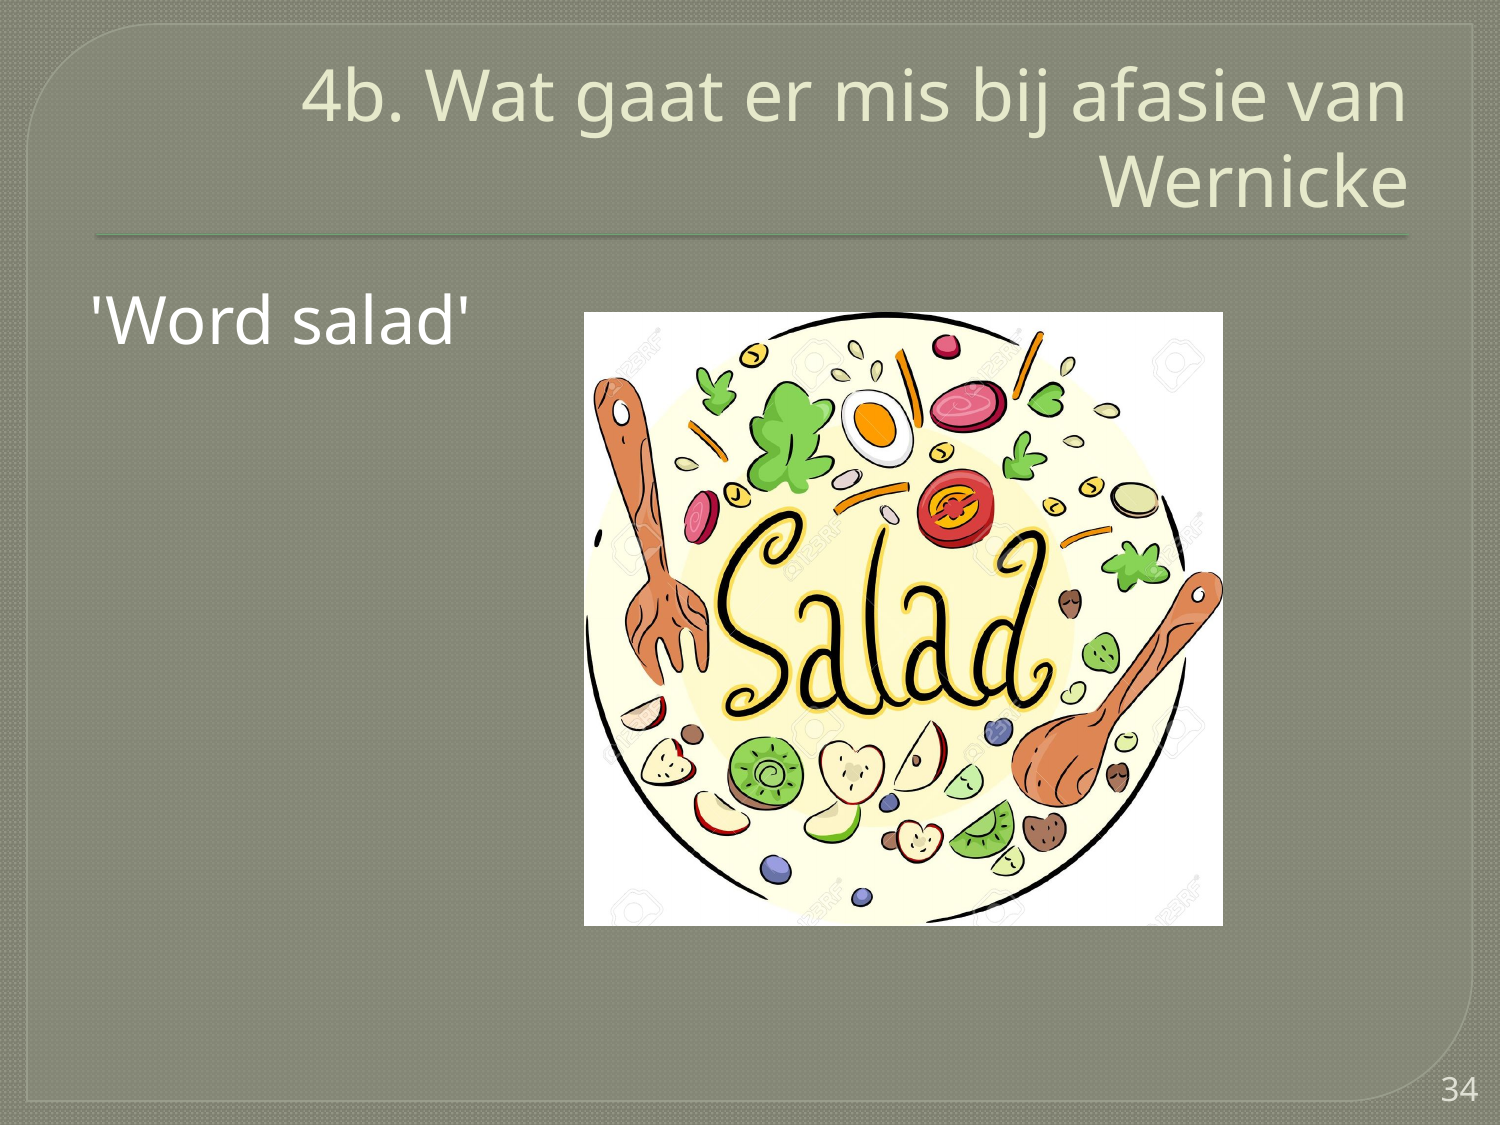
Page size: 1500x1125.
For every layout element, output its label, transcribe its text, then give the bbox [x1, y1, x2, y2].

picture [584, 312, 1223, 926]
title 4b. Wat gaat er mis bij afasie van Wernicke [75, 41, 1425, 230]
slide_number 34 [1417, 1068, 1494, 1114]
list 'Word salad' [75, 270, 1425, 1013]
